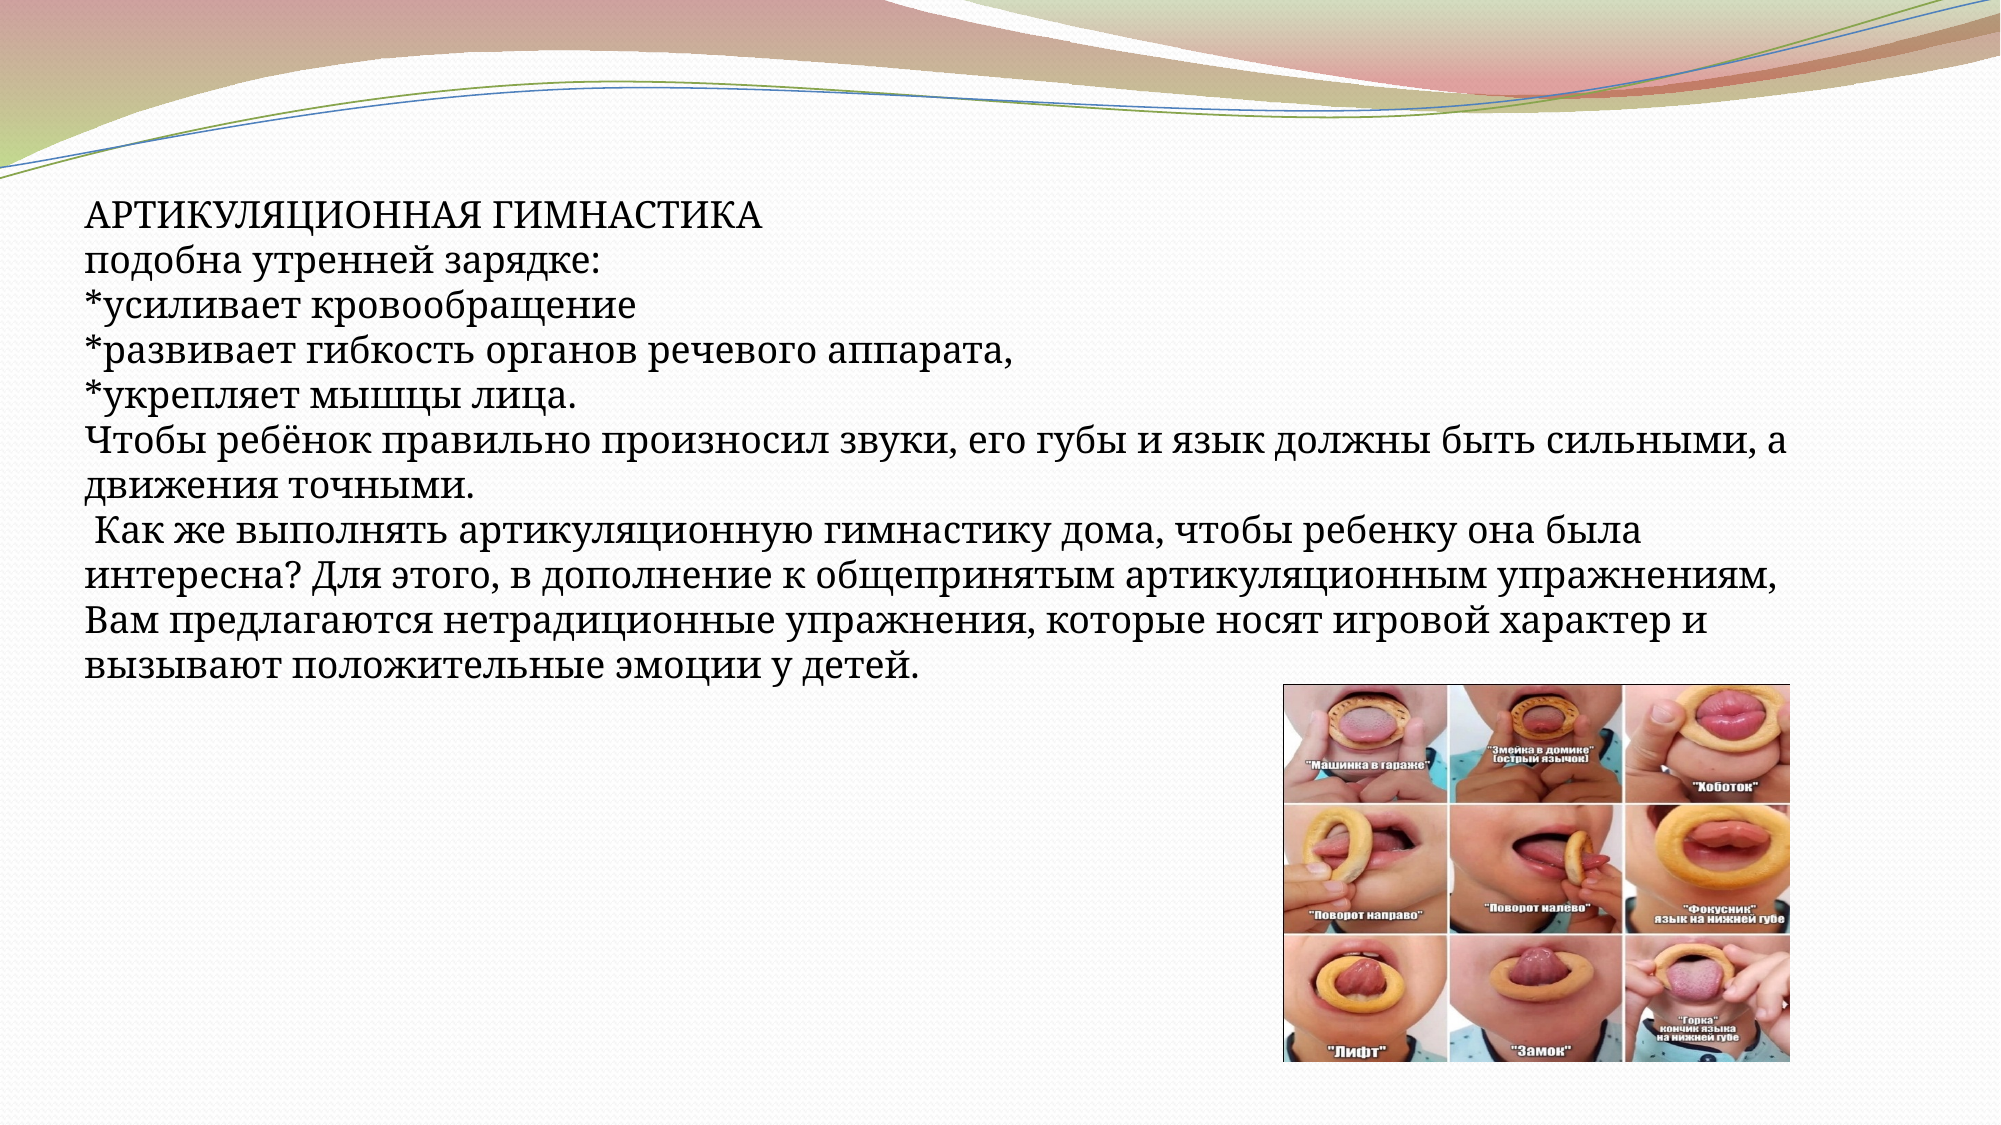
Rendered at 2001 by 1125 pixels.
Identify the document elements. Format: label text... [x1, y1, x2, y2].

text_box АРТИКУЛЯЦИОННАЯ ГИМНАСТИКА подобна утренней зарядке: *усиливает кровообращение *развивает гибкость органов речевого аппарата, *укрепляет мышцы лица. Чтобы ребёнок правильно произносил звуки, его губы и язык должны быть сильными, а движения точными. ⠀ Как же выполнять артикуляционную гимнастику дома, чтобы ребенку она была интересна? Для этого, в дополнение к общепринятым артикуляционным упражнениям, Вам предлагаются нетрадиционные упражнения, которые носят игровой характер и вызывают положительные эмоции у детей. [69, 184, 1828, 694]
picture [1283, 684, 1790, 1062]
